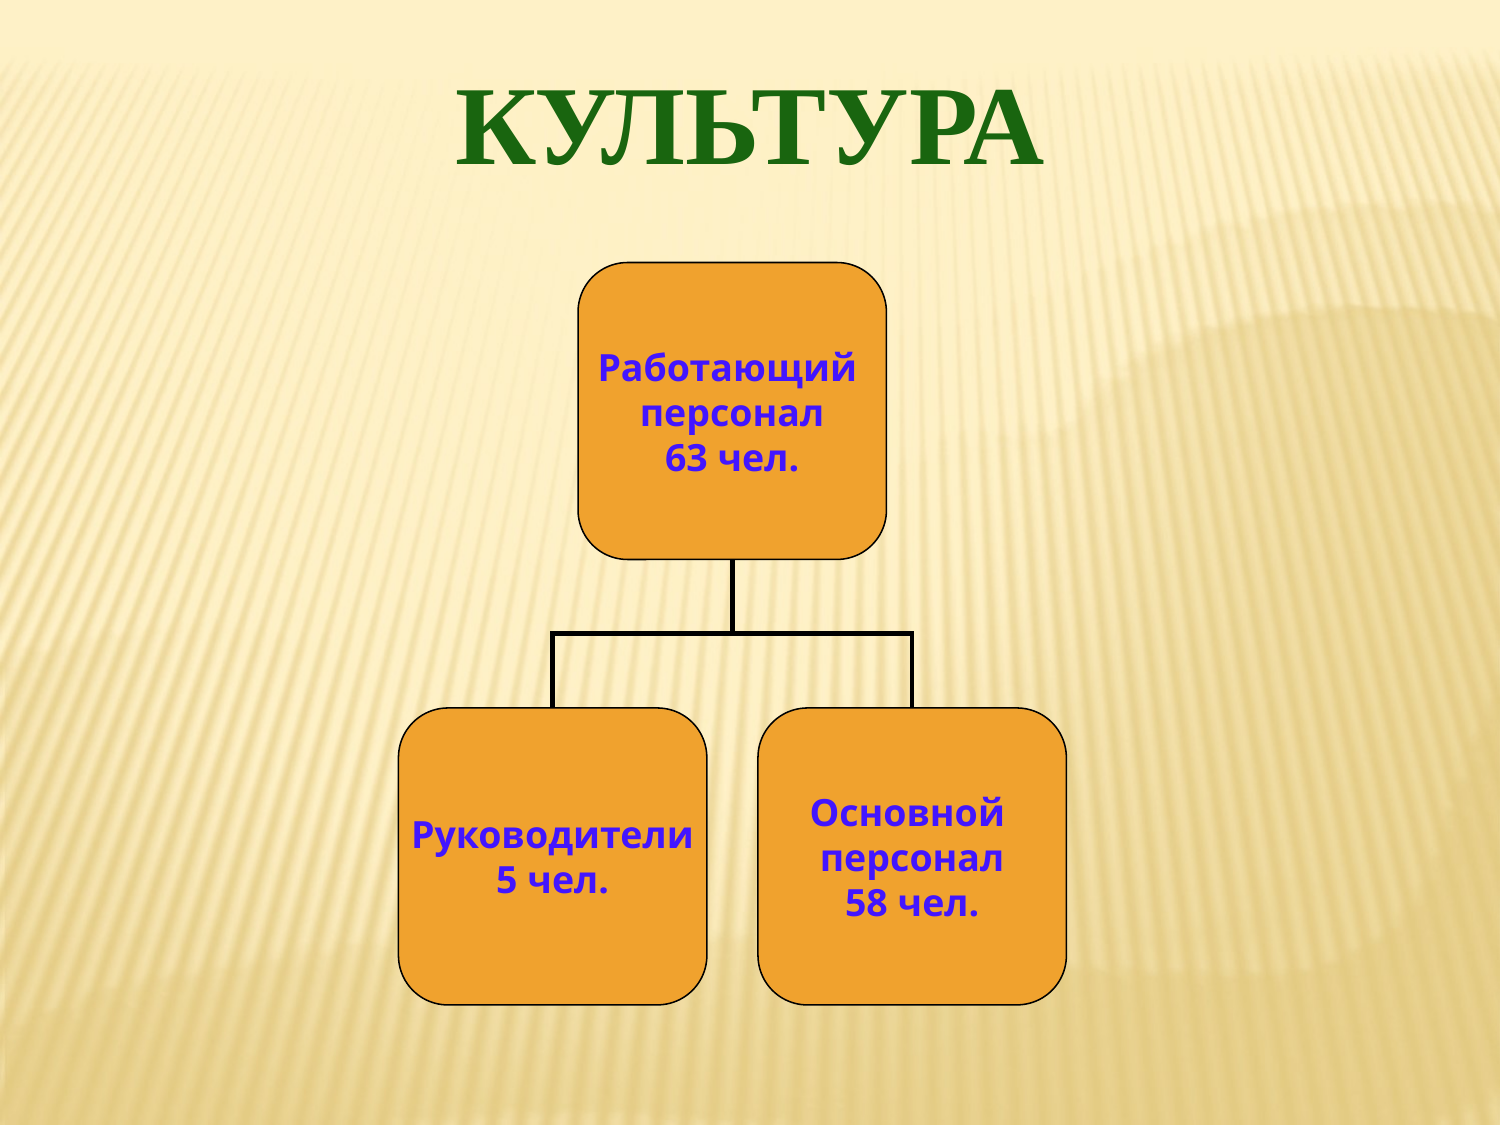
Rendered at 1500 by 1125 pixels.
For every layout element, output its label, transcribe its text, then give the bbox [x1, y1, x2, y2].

picture [0, 0, 1500, 1125]
text_box КУЛЬТУРА [74, 45, 1425, 233]
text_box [398, 262, 1067, 1006]
